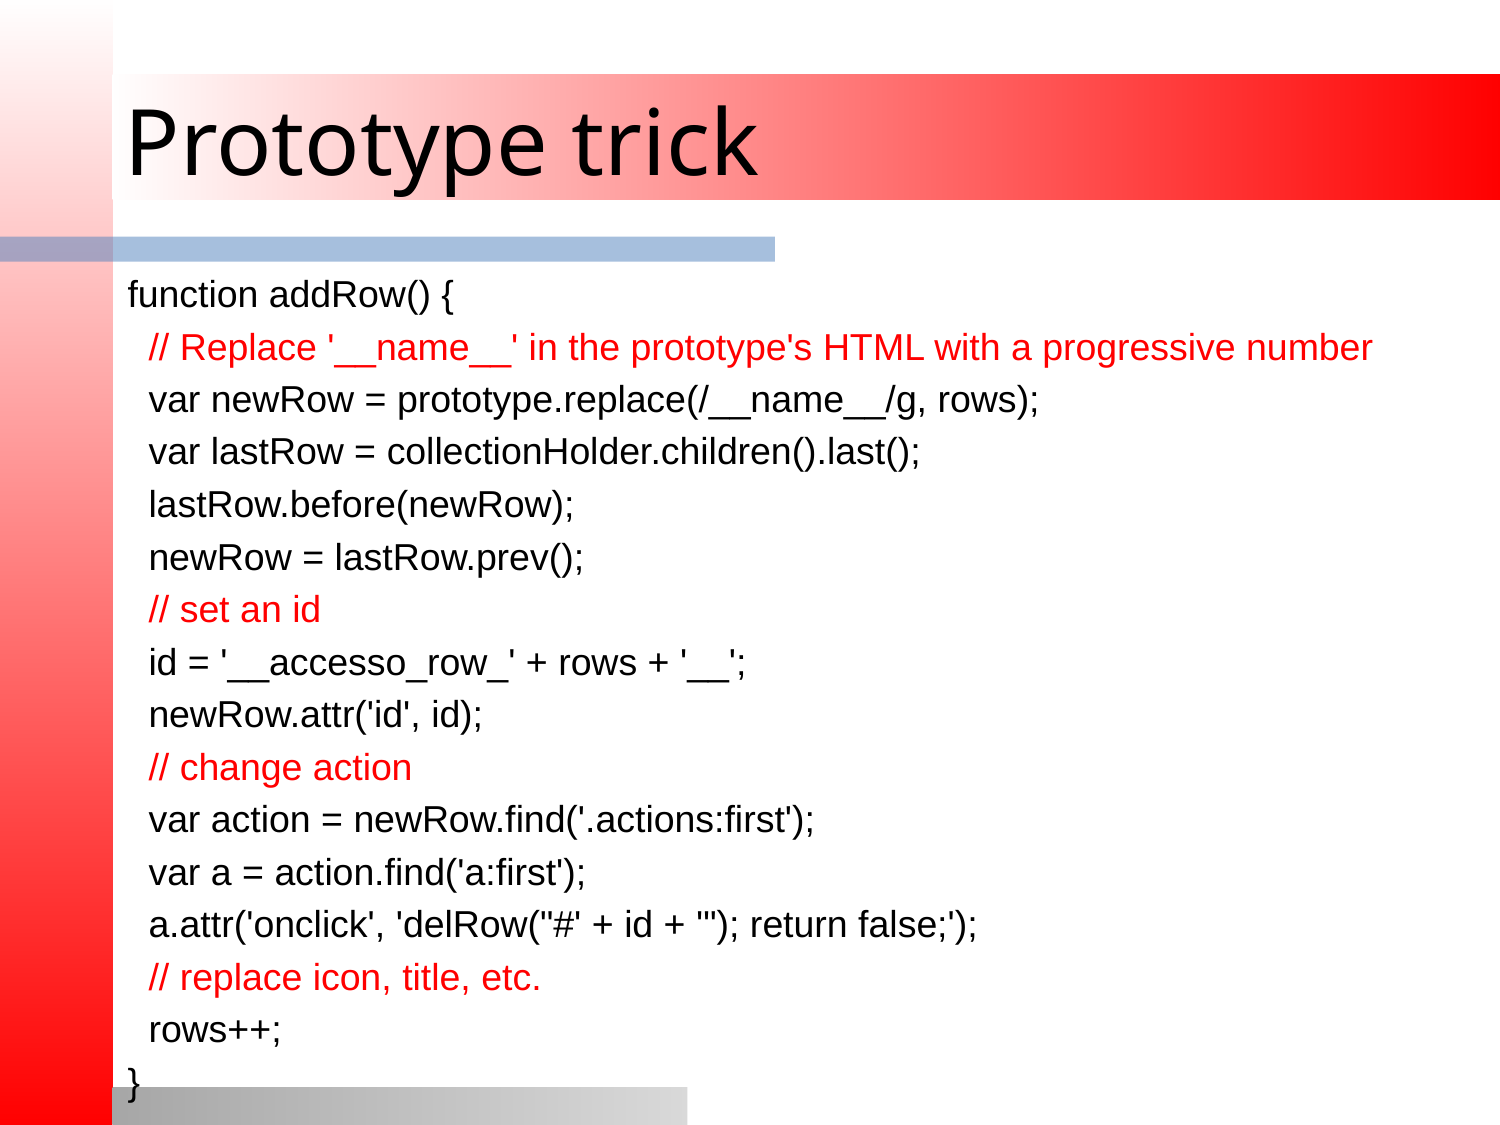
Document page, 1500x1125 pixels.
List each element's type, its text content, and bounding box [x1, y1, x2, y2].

title Prototype trick [109, 45, 1460, 233]
list function addRow() { // Replace '__name__' in the prototype's HTML with a progressive number var newRow = prototype.replace(/__name__/g, rows); var lastRow = collectionHolder.children().last(); lastRow.before(newRow); newRow = lastRow.prev(); // set an id id = '__accesso_row_' + rows + '__'; newRow.attr('id', id); // change action var action = newRow.find('.actions:first'); var a = action.find('a:first'); a.attr('onclick', 'delRow("#' + id + '"); return false;'); // replace icon, title, etc. rows++; } [112, 262, 1425, 1125]
